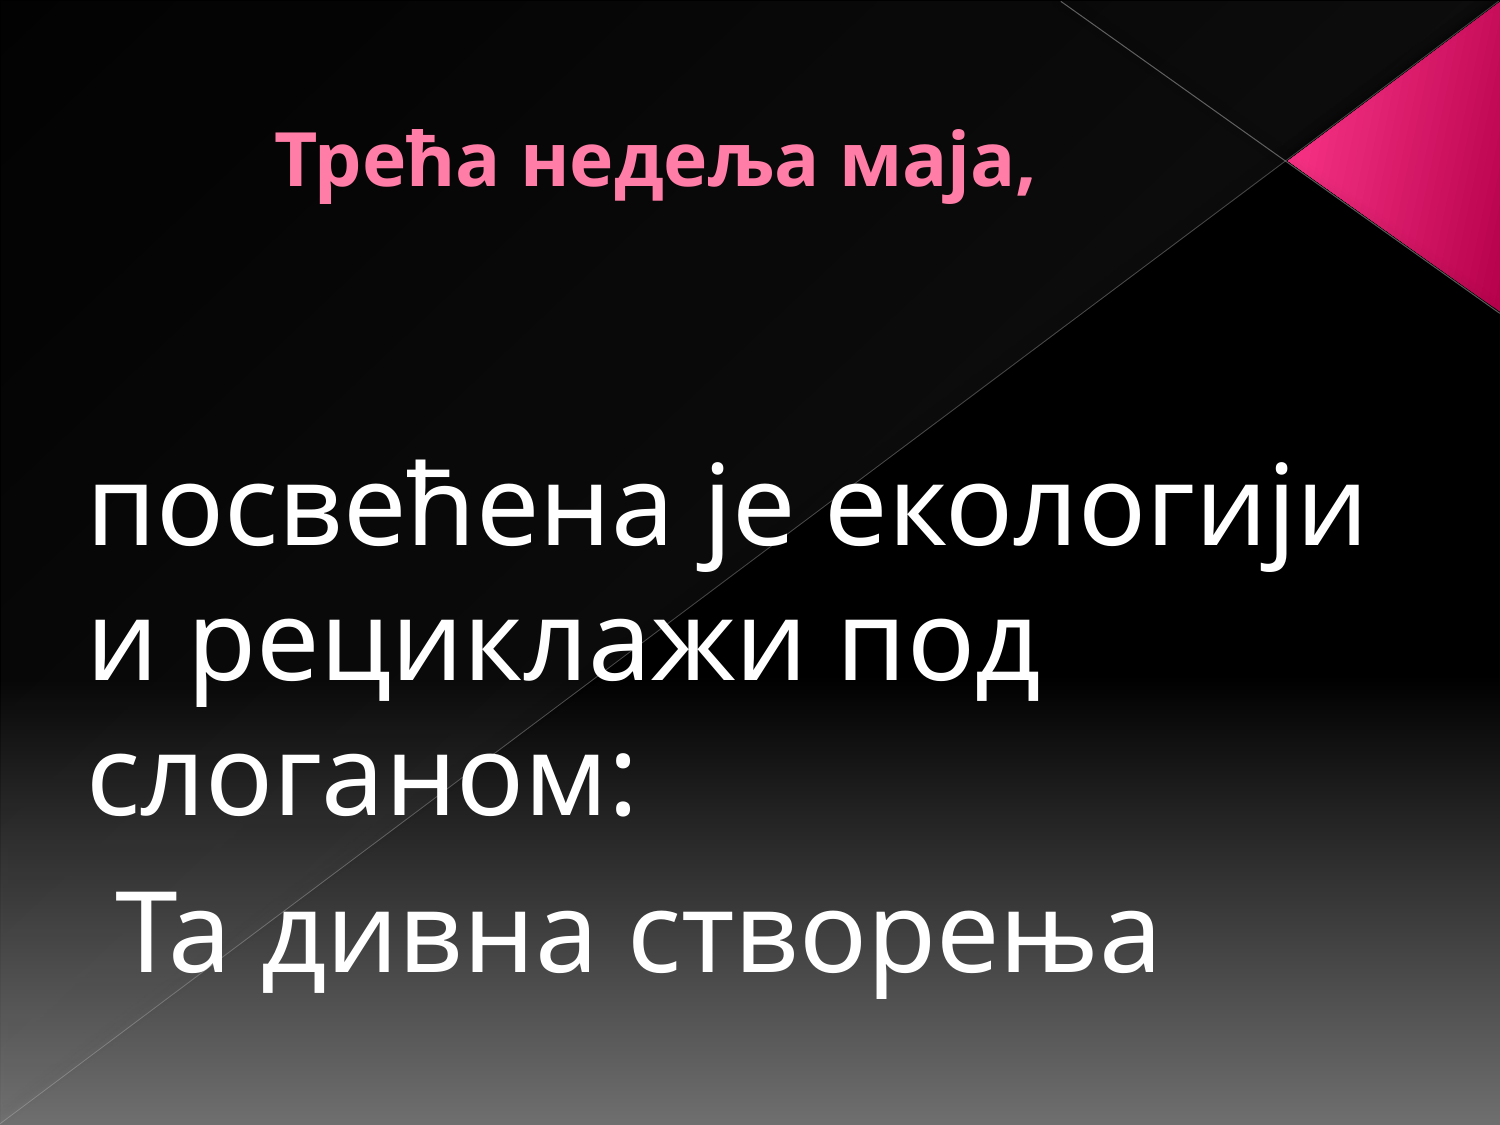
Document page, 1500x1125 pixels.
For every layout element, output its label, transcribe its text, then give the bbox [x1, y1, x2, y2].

list посвећена је екологији и рециклажи под слоганом: Та дивна створења [62, 267, 1475, 1088]
title Трећа недеља маја, [62, 44, 1250, 267]
